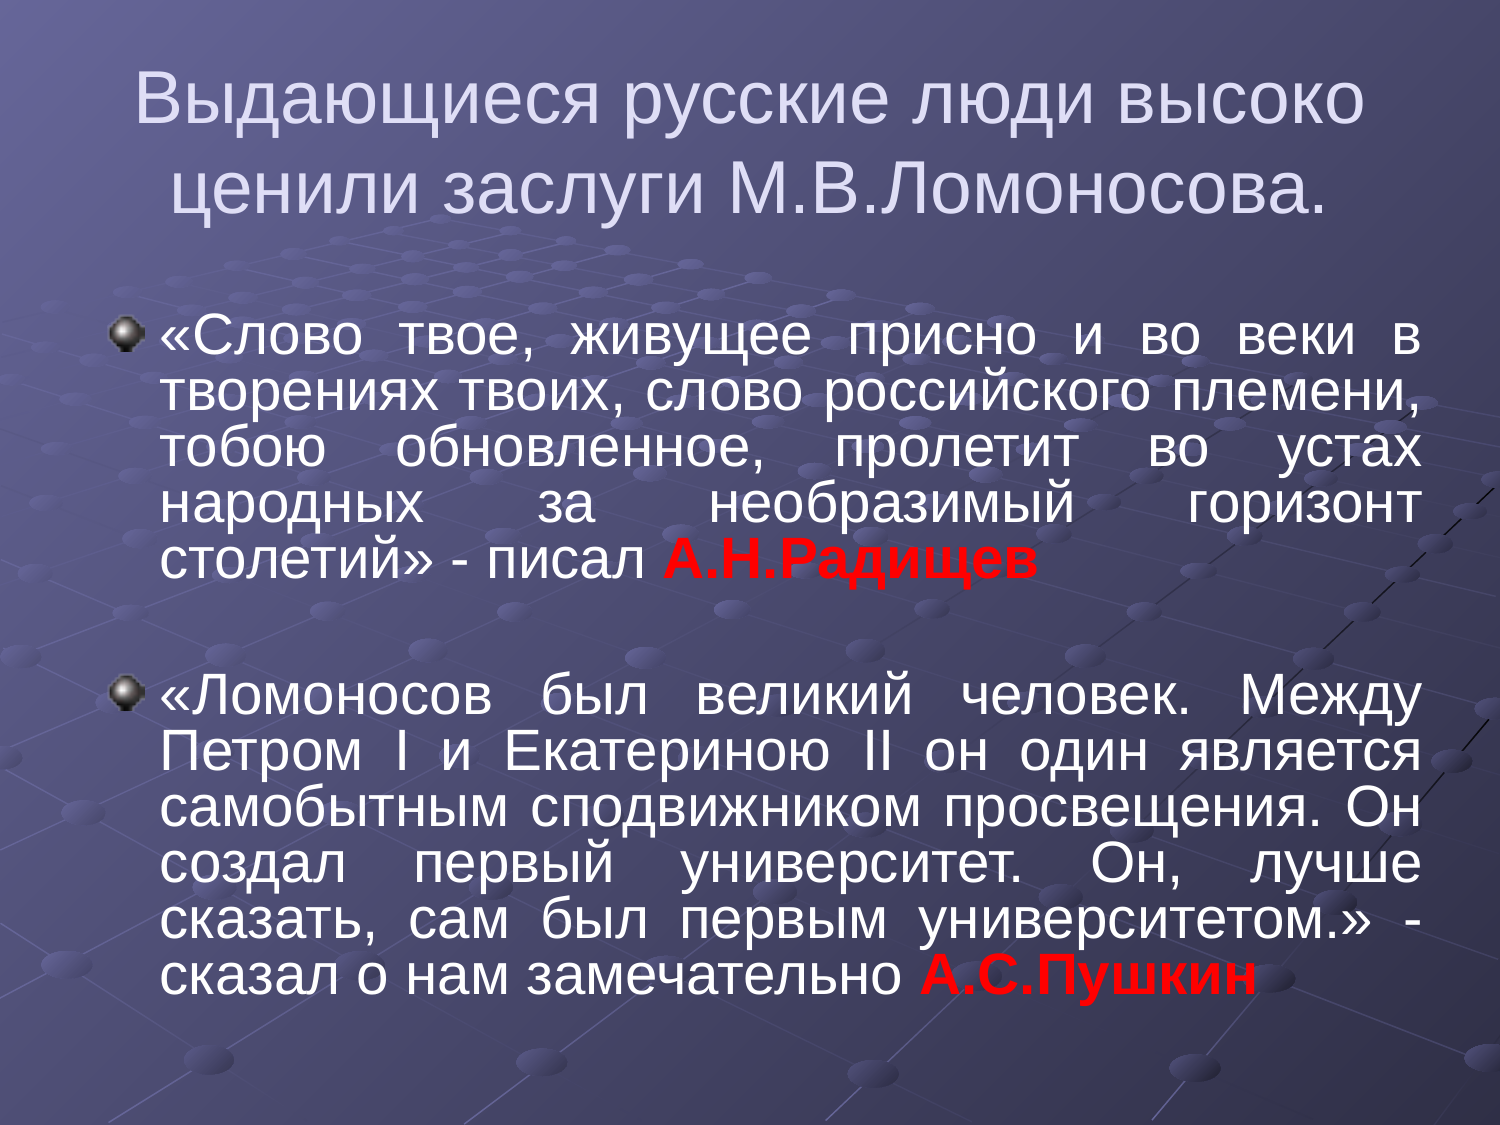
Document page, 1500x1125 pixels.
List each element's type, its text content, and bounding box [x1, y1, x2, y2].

picture [103, 669, 145, 711]
list «Слово твое, живущее присно и во веки в творениях твоих, слово российского племени, тобою обновленное, пролетит во устах народных за необразимый горизонт столетий» - писал А.Н.Радищев «Ломоносов был великий человек. Между Петром I и Екатериною II он один является самобытным сподвижником просвещения. Он создал первый университет. Он, лучше сказать, сам был первым университетом.» - сказал о нам замечательно А.С.Пушкин [88, 302, 1439, 1047]
title Выдающиеся русские люди высоко ценили заслуги М.В.Ломоносова. [74, 44, 1426, 233]
picture [103, 310, 145, 352]
